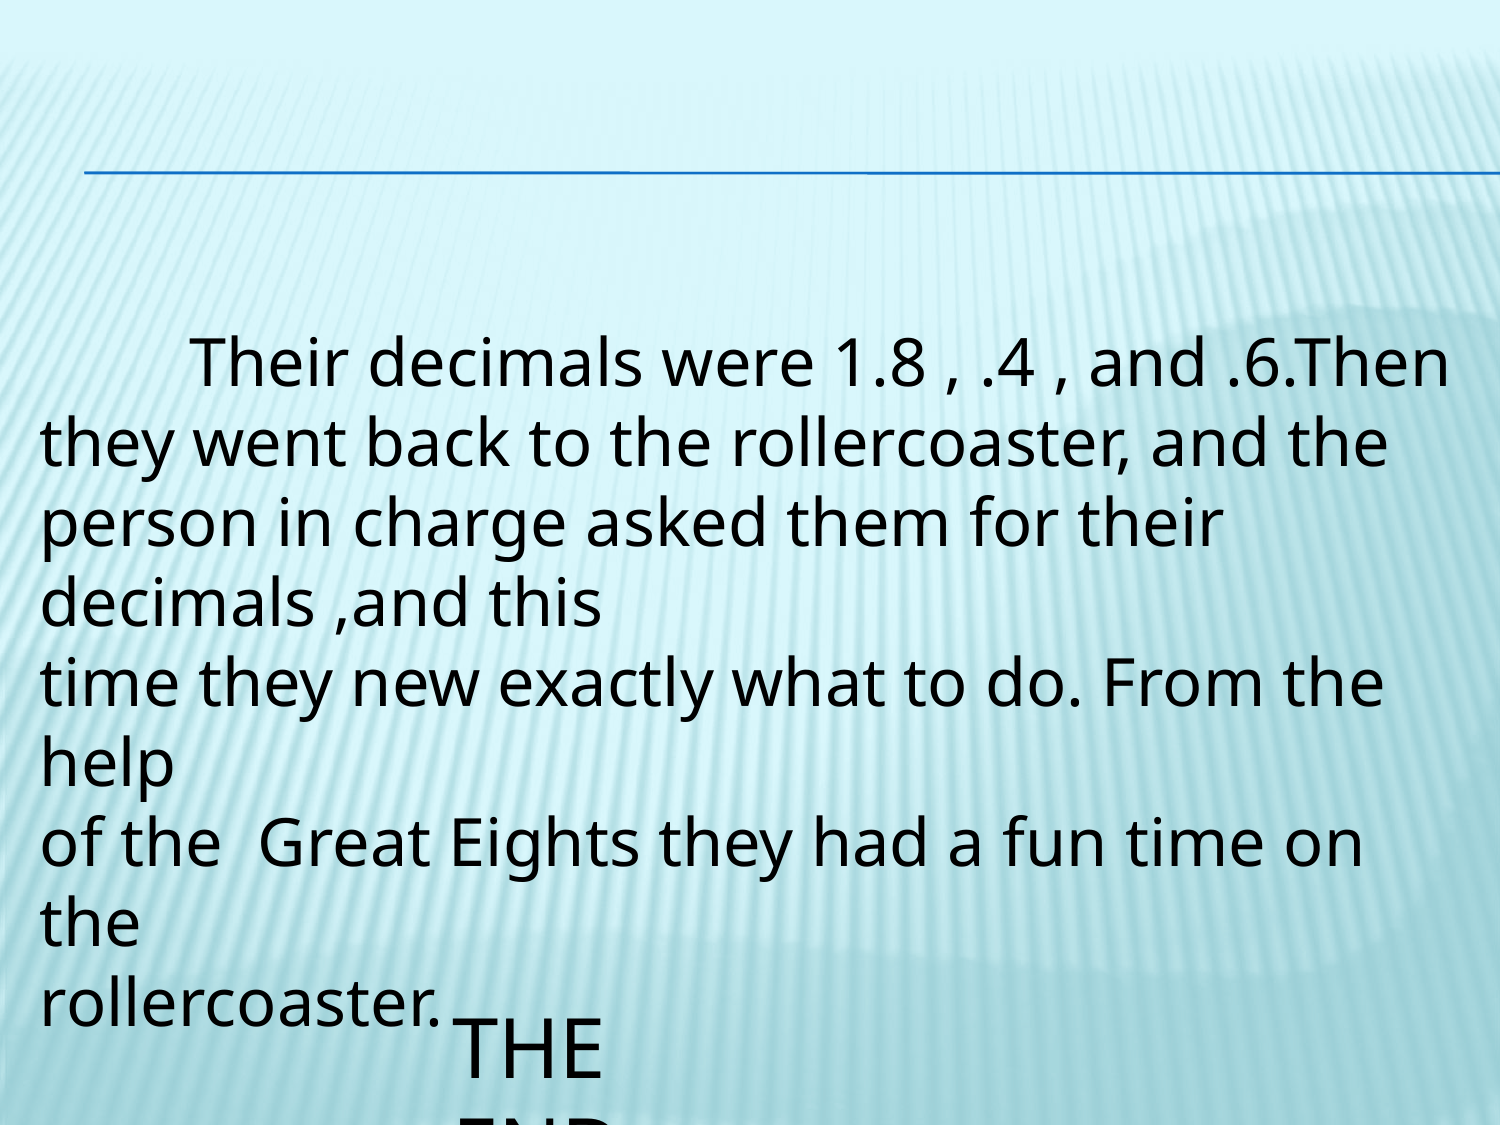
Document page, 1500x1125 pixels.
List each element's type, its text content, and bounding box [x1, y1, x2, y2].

text_box Their decimals were 1.8 , .4 , and .6.Then they went back to the rollercoaster, and the person in charge asked them for their decimals ,and this time they new exactly what to do. From the help of the Great Eights they had a fun time on the rollercoaster. [24, 312, 1500, 1047]
text_box THE END [437, 987, 800, 1125]
